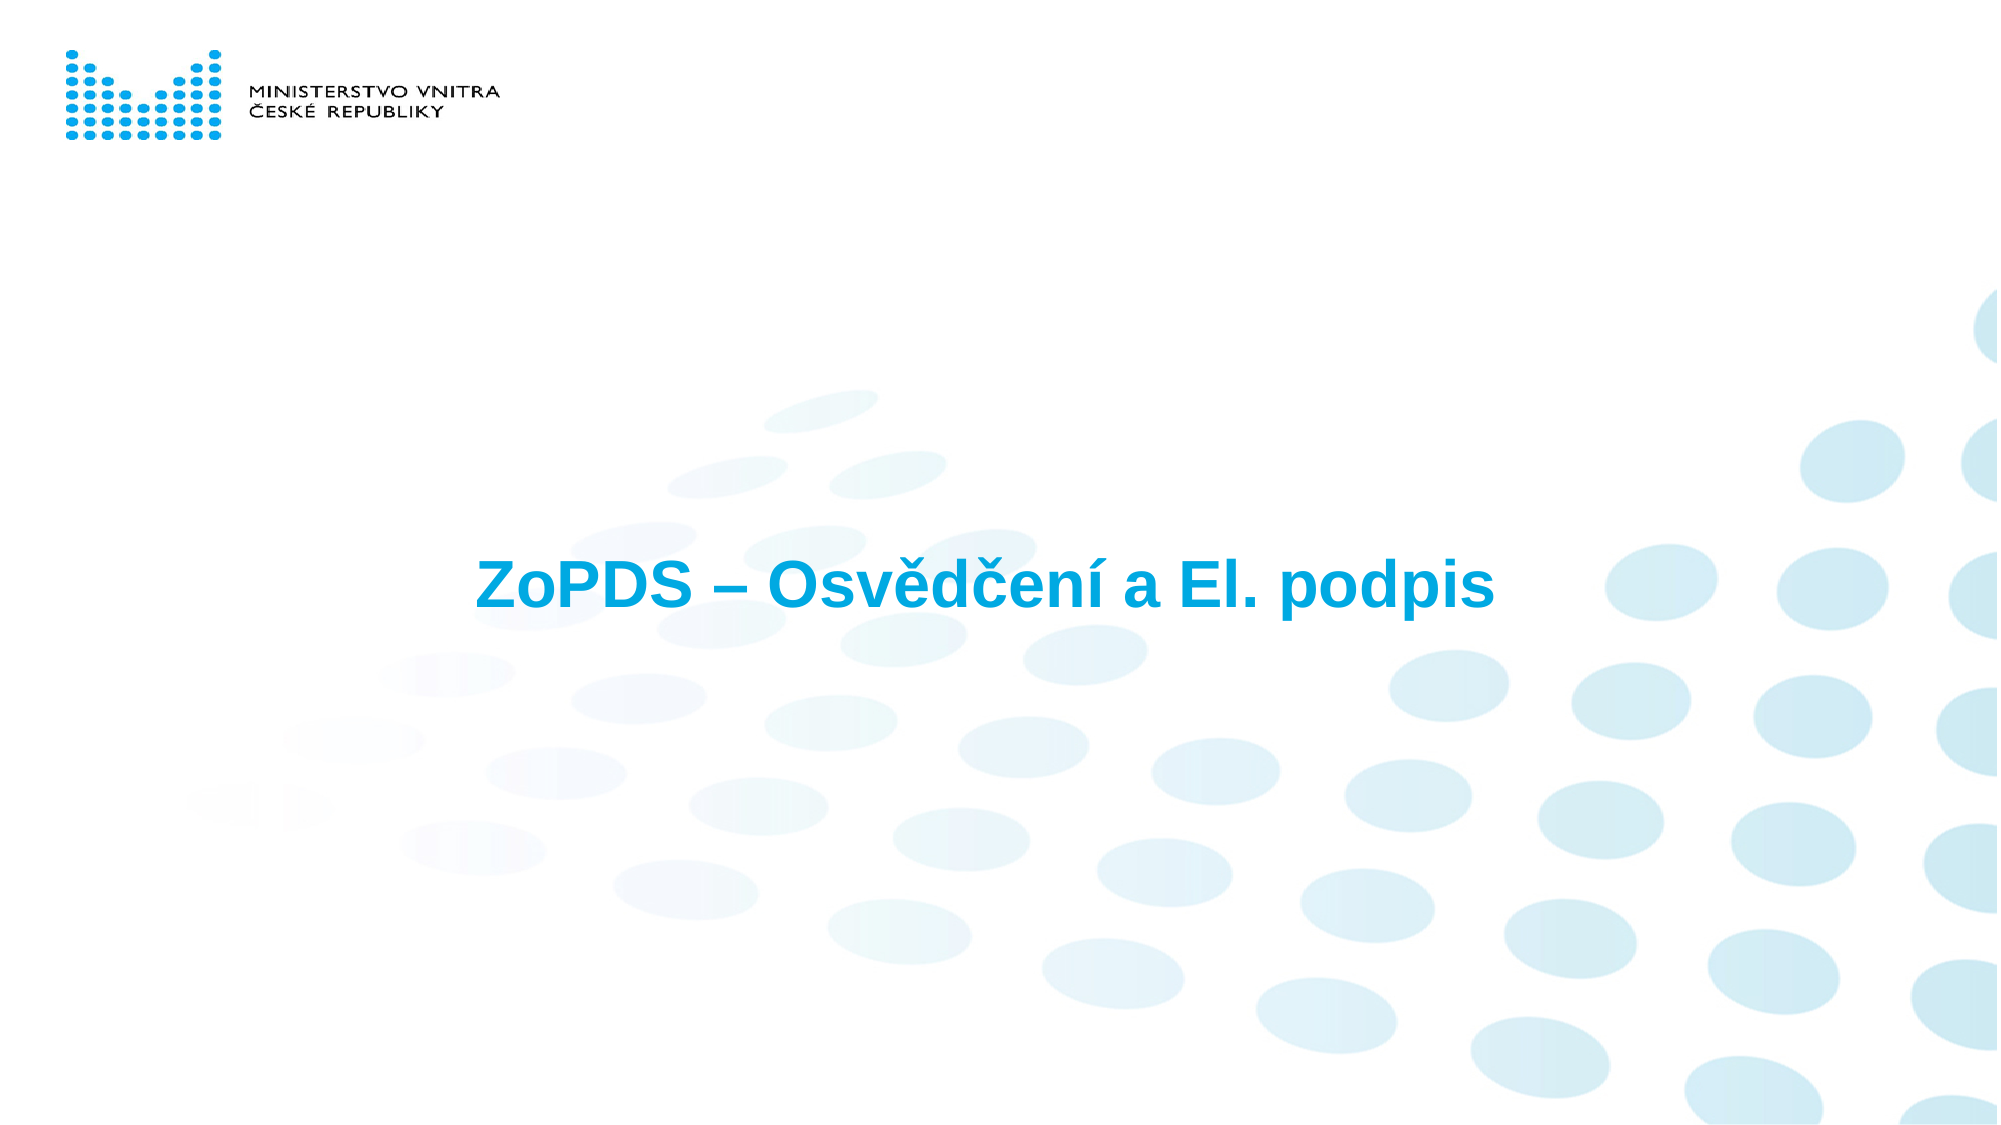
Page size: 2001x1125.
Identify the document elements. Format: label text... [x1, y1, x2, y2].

title ZoPDS – Osvědčení a El. podpis [91, 418, 1882, 744]
picture [0, 0, 2000, 1125]
